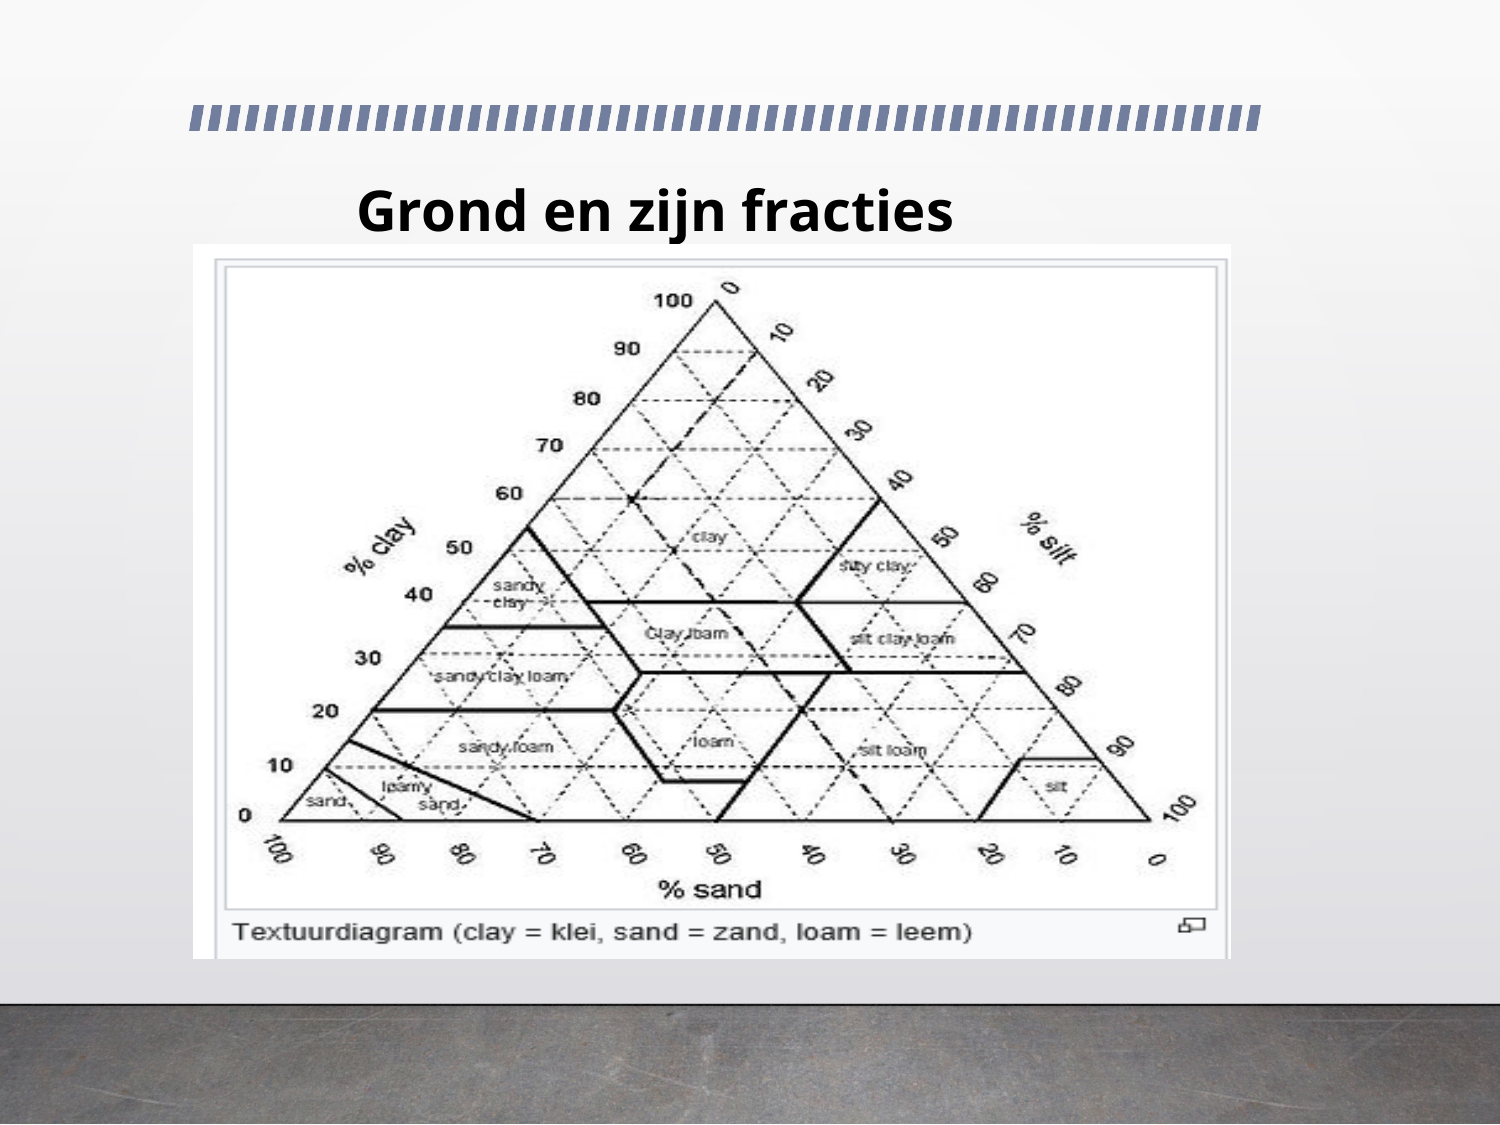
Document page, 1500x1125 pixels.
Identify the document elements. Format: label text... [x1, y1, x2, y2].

picture [0, 1004, 1500, 1124]
title Grond en zijn fracties [112, 101, 1199, 244]
picture [193, 244, 1231, 959]
